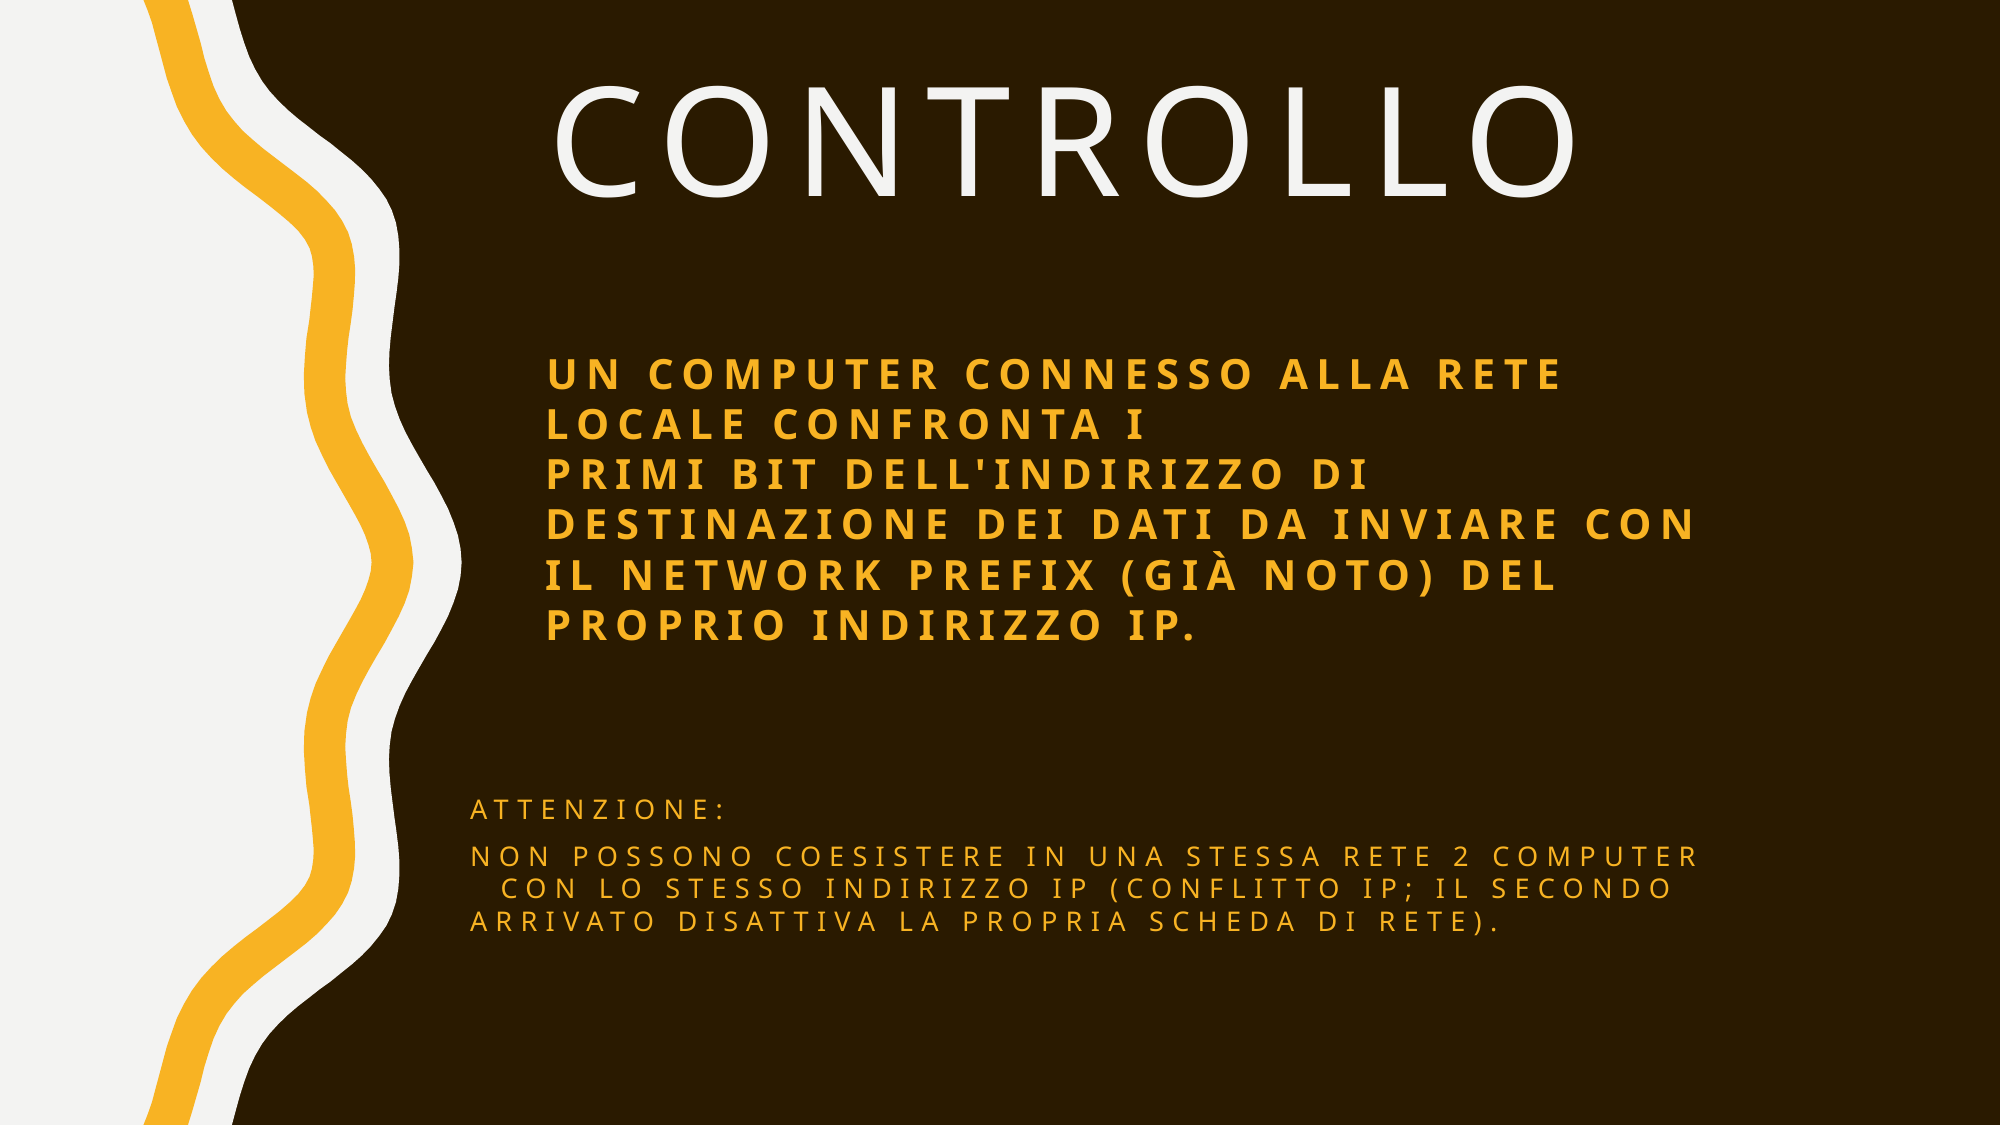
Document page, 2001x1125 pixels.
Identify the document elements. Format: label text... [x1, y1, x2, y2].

list Un COMPUTER connesso alla rete locale confronta i primi BIT dell'indirizzo di destinazione dei dati da inviare con il network PREFIX (già noto) del proprio indirizzo IP. ATTENZIONE: Non possono coesistere in una stessa rete 2 computer con lo stesso indirizzo IP (conflitto IP; il secondo arrivato disattiva la propria scheda di rete). [454, 340, 1805, 1026]
text_box [535, 782, 933, 889]
title CONTROLLO [533, 56, 1873, 238]
